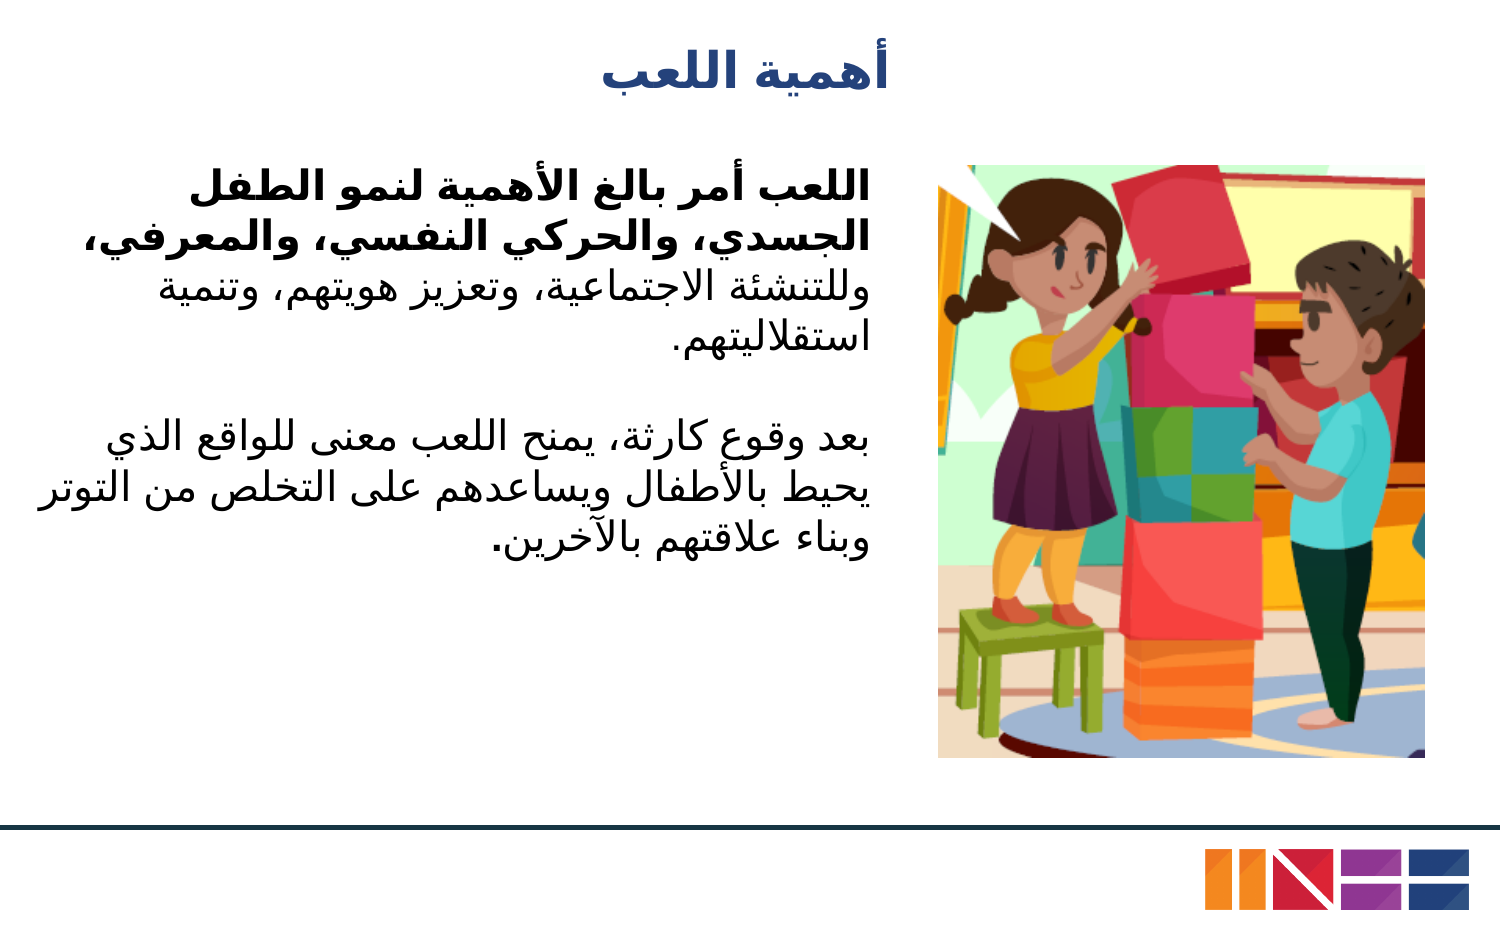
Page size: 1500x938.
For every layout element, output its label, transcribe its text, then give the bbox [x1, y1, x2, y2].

list اللعب أمر بالغ الأهمية لنمو الطفل الجسدي، والحركي النفسي، والمعرفي، وللتنشئة الاجتماعية، وتعزيز هويتهم، وتنمية استقلاليتهم. بعد وقوع كارثة، يمنح اللعب معنى للواقع الذي يحيط بالأطفال ويساعدهم على التخلص من التوتر وبناء علاقتهم بالآخرين. [23, 143, 887, 779]
picture [938, 164, 1425, 758]
picture [1205, 849, 1469, 910]
title أهمية اللعب [23, 23, 1468, 121]
